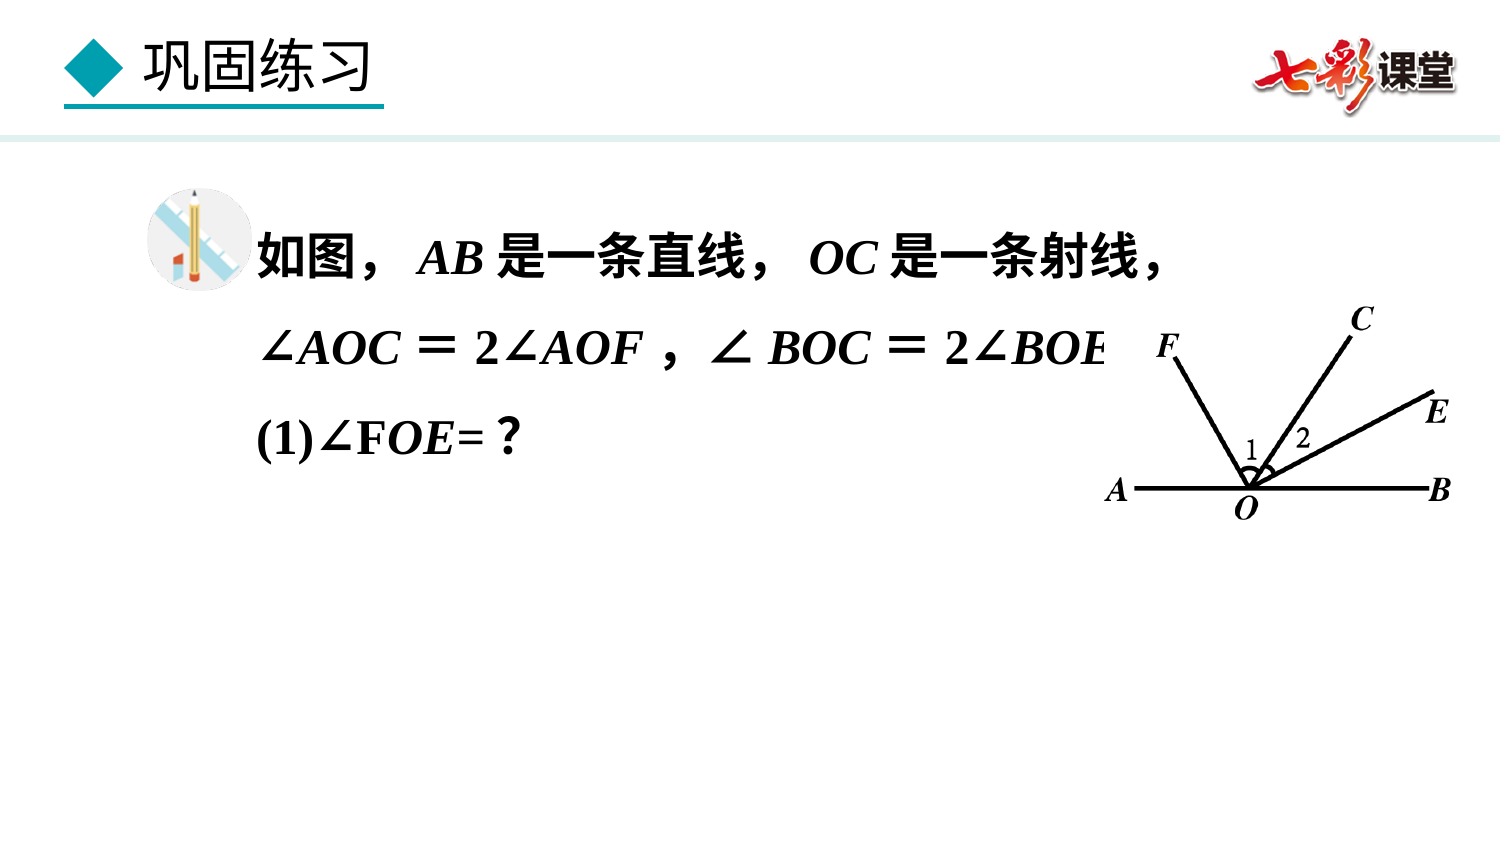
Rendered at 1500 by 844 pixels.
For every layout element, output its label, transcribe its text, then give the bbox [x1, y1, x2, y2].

picture [1104, 300, 1452, 534]
text_box 如图，AB是一条直线，OC是一条射线， ∠AOC＝2∠AOF，∠BOC＝2∠BOE. (1)∠FOE=？ [241, 186, 1479, 472]
picture [1249, 32, 1461, 118]
picture [147, 188, 252, 291]
